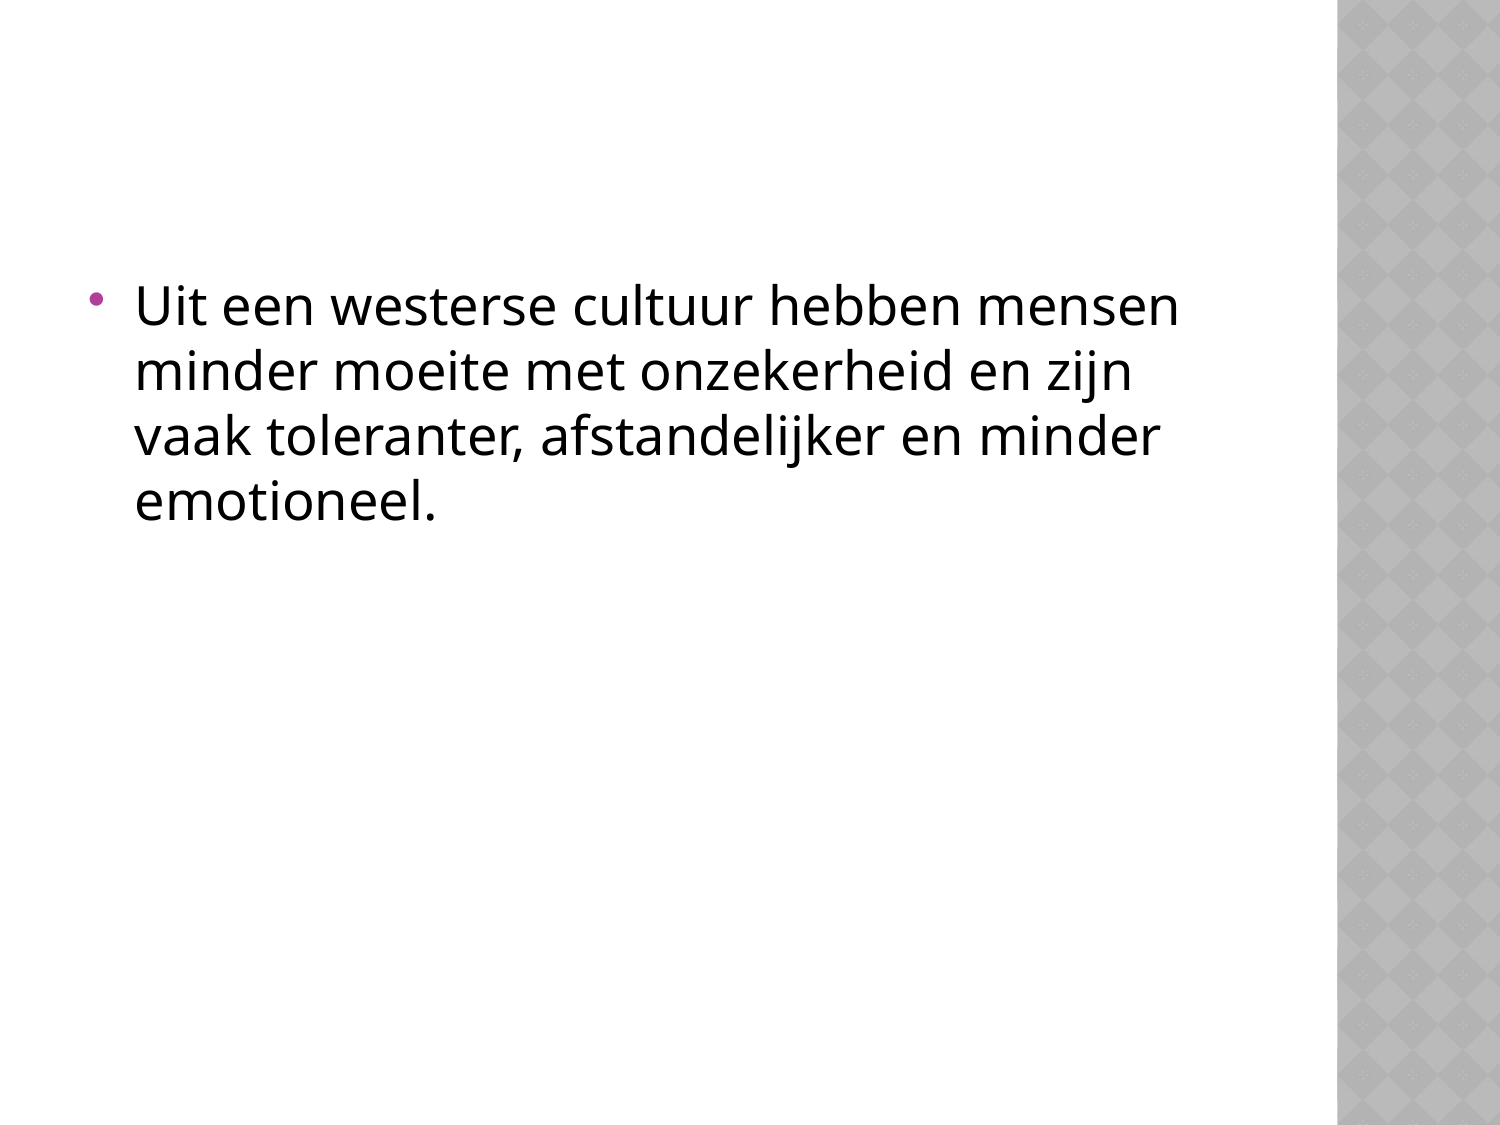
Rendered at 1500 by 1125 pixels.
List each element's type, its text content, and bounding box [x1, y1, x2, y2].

list Uit een westerse cultuur hebben mensen minder moeite met onzekerheid en zijn vaak toleranter, afstandelijker en minder emotioneel. [75, 264, 1263, 1059]
